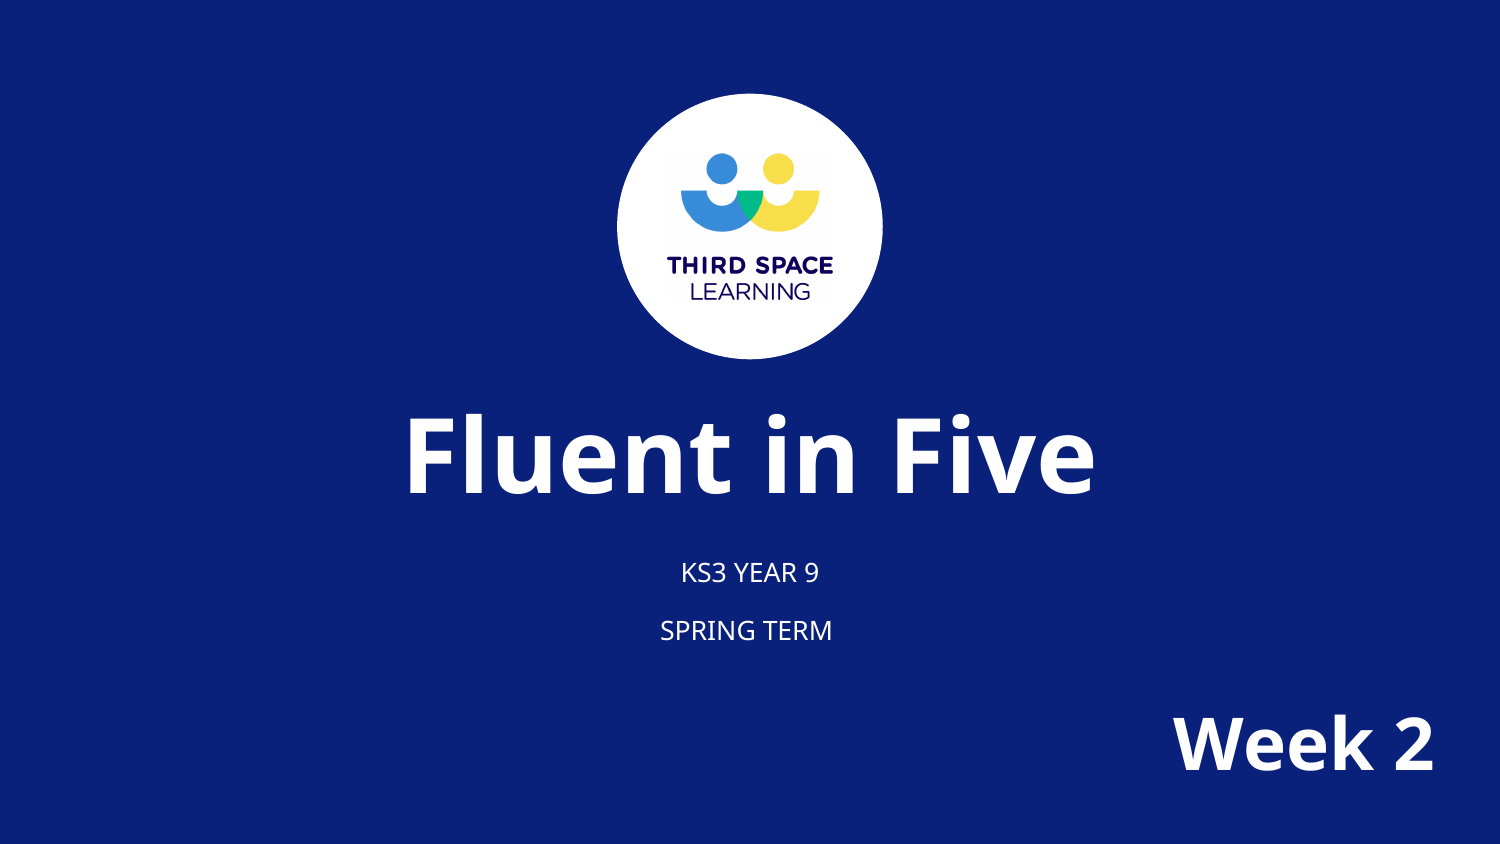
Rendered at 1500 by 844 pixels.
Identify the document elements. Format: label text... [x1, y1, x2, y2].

picture [667, 153, 833, 300]
text_box Week 2 [332, 682, 1451, 800]
